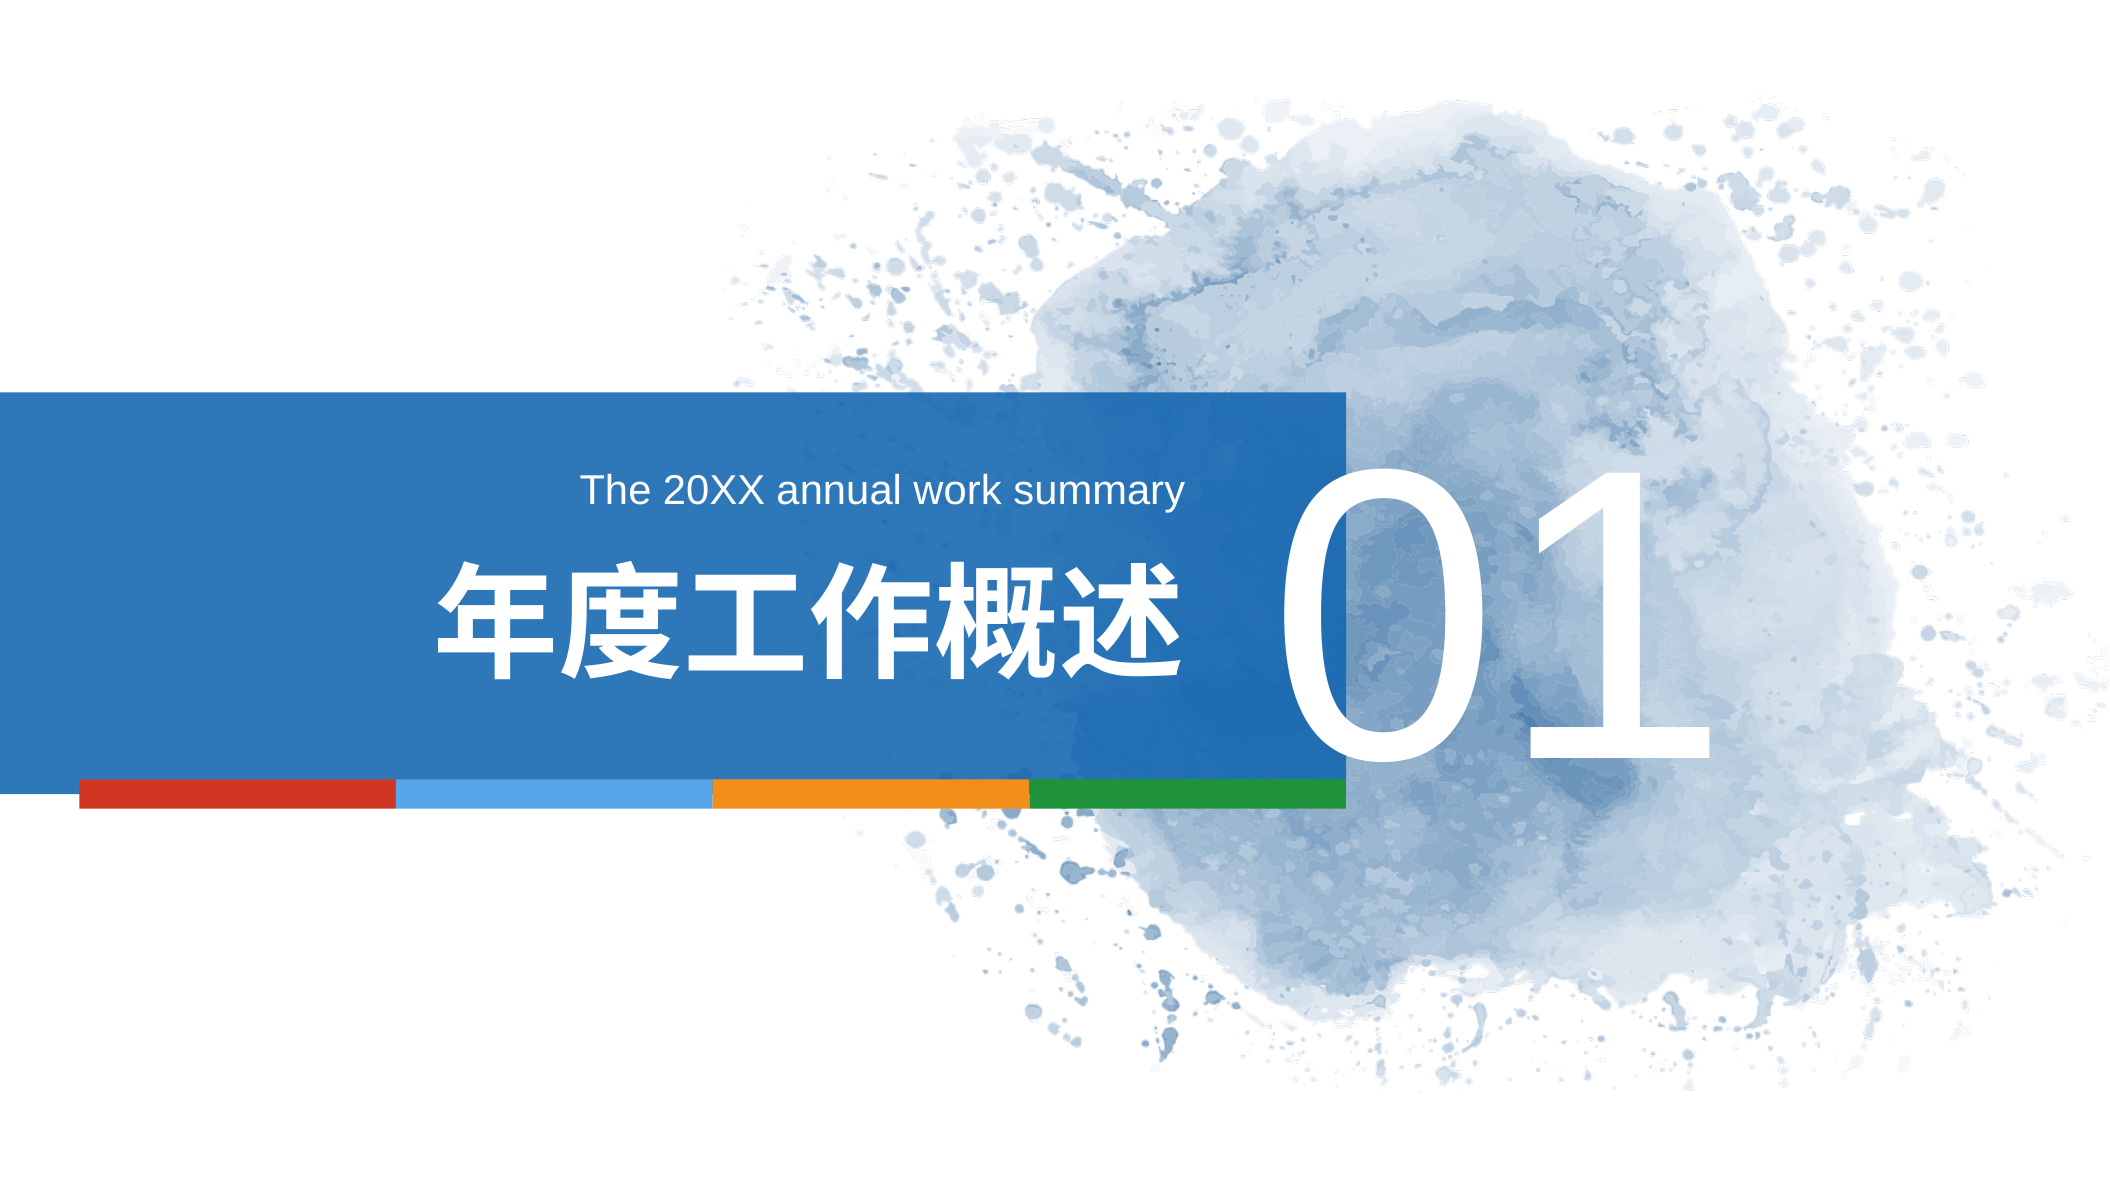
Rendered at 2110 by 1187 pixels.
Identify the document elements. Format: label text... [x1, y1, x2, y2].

picture [717, 95, 2110, 1092]
text_box [0, 391, 717, 795]
text_box 年度工作概述 [418, 536, 717, 702]
text_box The 20XX annual work summary [564, 455, 717, 520]
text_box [79, 779, 1346, 809]
